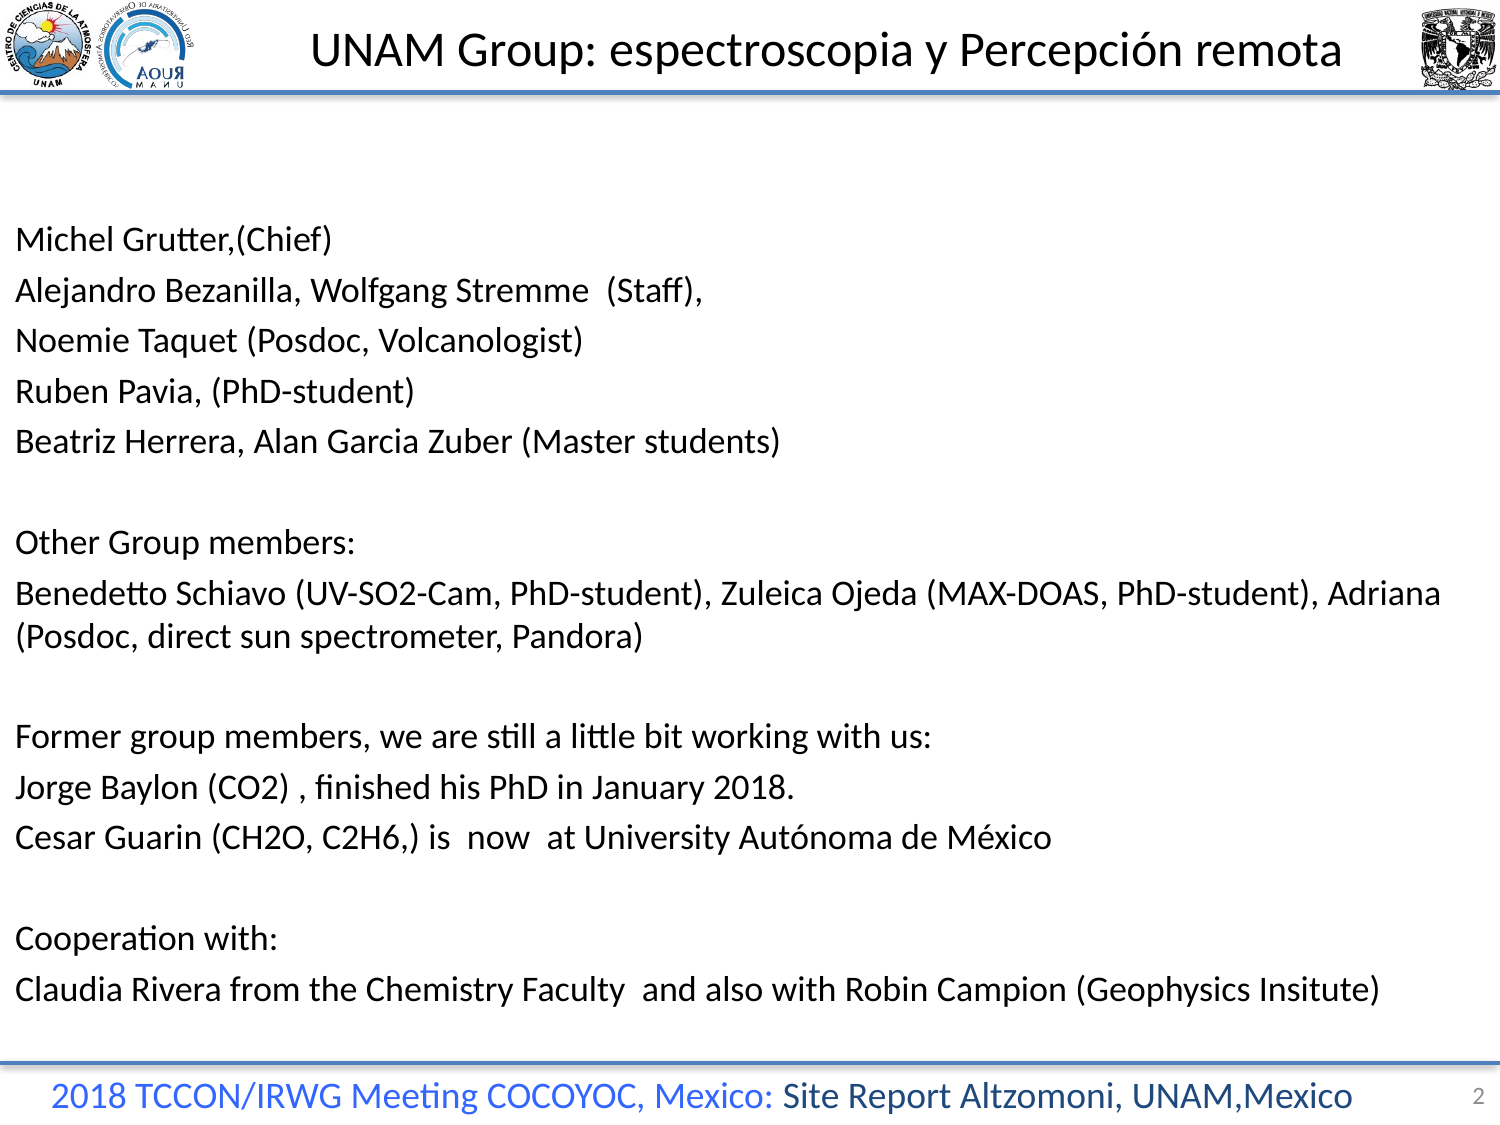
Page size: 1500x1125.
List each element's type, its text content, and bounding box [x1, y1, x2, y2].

slide_number 2 [1378, 1065, 1500, 1125]
title UNAM Group: espectroscopia y Percepción remota [229, 0, 1425, 93]
list Michel Grutter,(Chief) Alejandro Bezanilla, Wolfgang Stremme (Staff), Noemie Taquet (Posdoc, Volcanologist) Ruben Pavia, (PhD-student) Beatriz Herrera, Alan Garcia Zuber (Master students) Other Group members: Benedetto Schiavo (UV-SO2-Cam, PhD-student), Zuleica Ojeda (MAX-DOAS, PhD-student), Adriana (Posdoc, direct sun spectrometer, Pandora) Former group members, we are still a little bit working with us: Jorge Baylon (CO2) , finished his PhD in January 2018. Cesar Guarin (CH2O, C2H6,) is now at University Autónoma de México Cooperation with: Claudia Rivera from the Chemistry Faculty and also with Robin Campion (Geophysics Insitute) [0, 208, 1500, 1027]
picture [1425, 3, 1500, 90]
footer 2018 TCCON/IRWG Meeting COCOYOC, Mexico: Site Report Altzomoni, UNAM,Mexico [0, 1063, 1379, 1124]
picture [0, 0, 195, 90]
